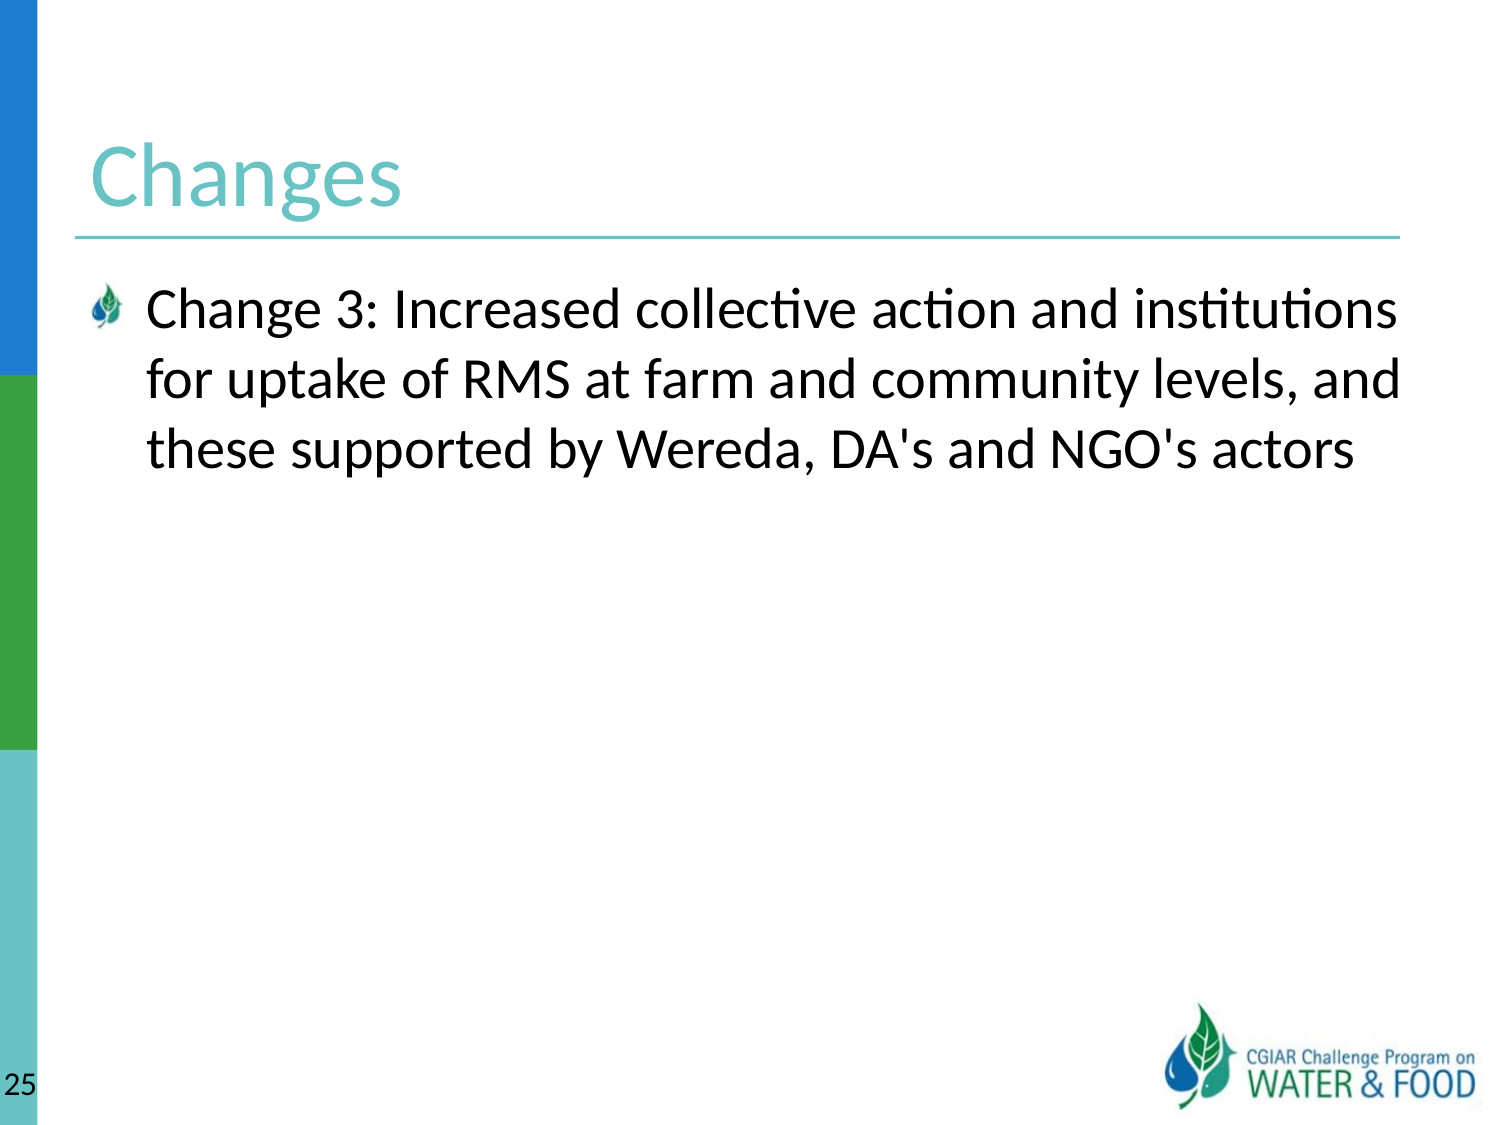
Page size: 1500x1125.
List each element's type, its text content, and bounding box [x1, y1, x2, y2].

picture [90, 280, 123, 330]
slide_number 25 [0, 1054, 54, 1125]
picture [1160, 996, 1483, 1114]
list Change 3: Increased collective action and institutions for uptake of RMS at farm and community levels, and these supported by Wereda, DA's and NGO's actors [74, 262, 1426, 1006]
title Changes [74, 45, 1426, 233]
